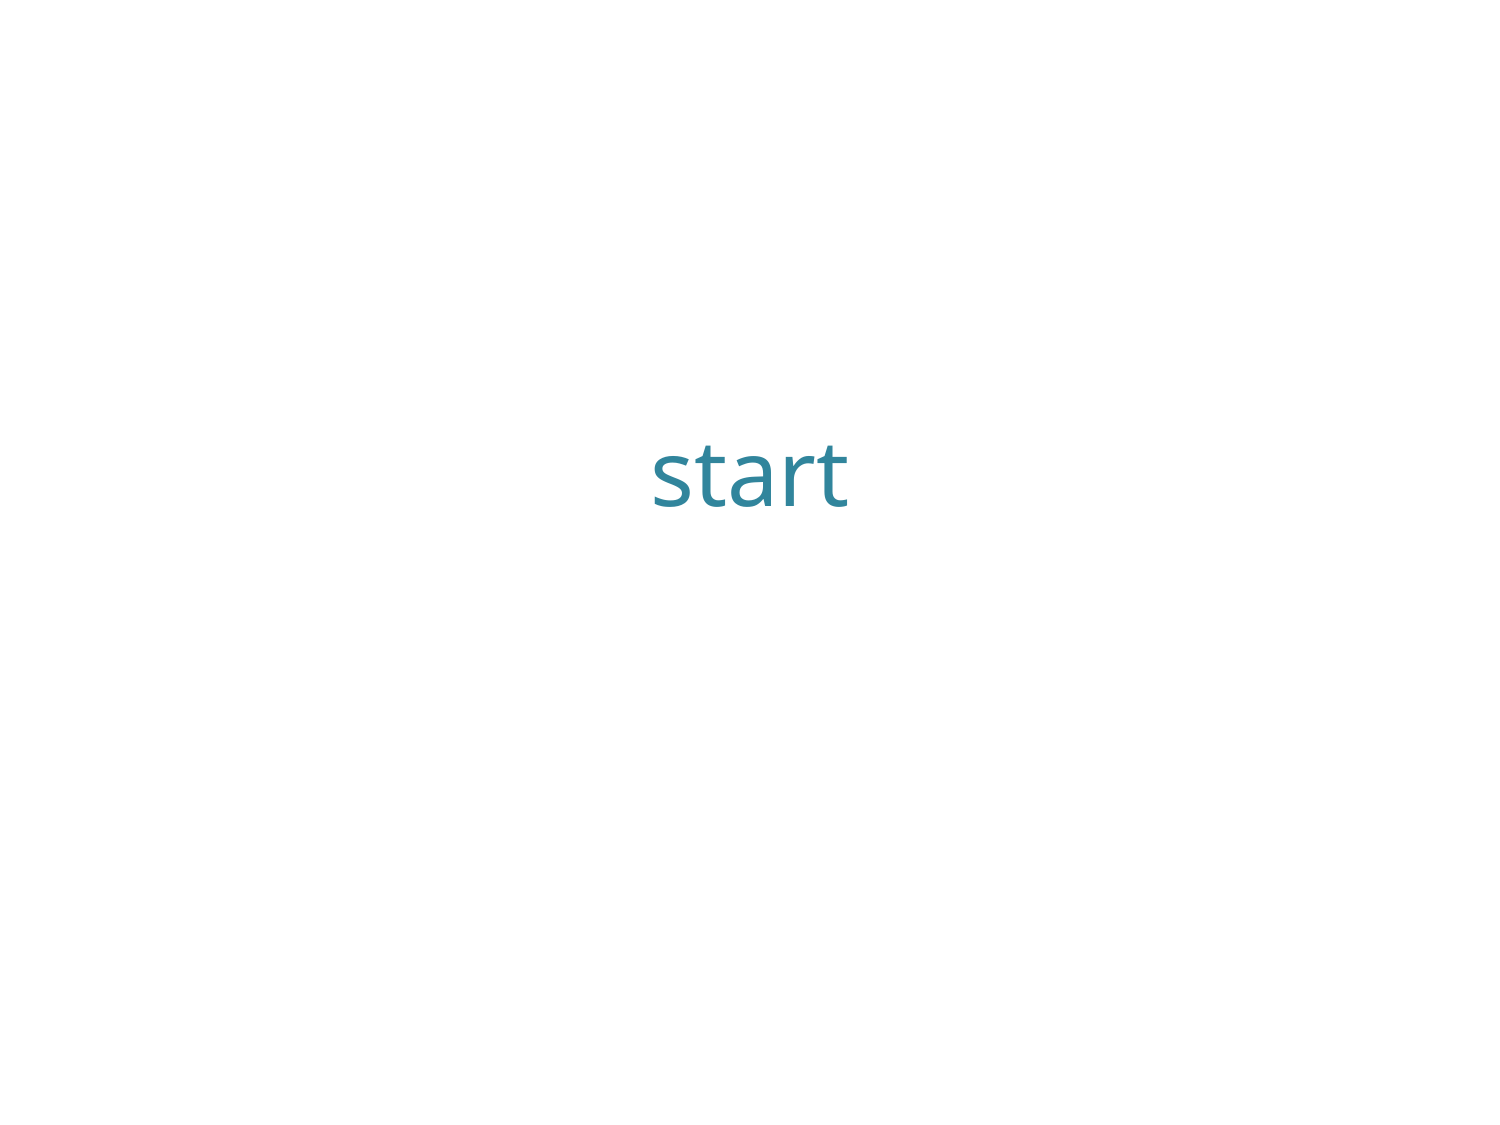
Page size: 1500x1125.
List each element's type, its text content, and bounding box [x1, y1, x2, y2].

title start [112, 349, 1388, 591]
